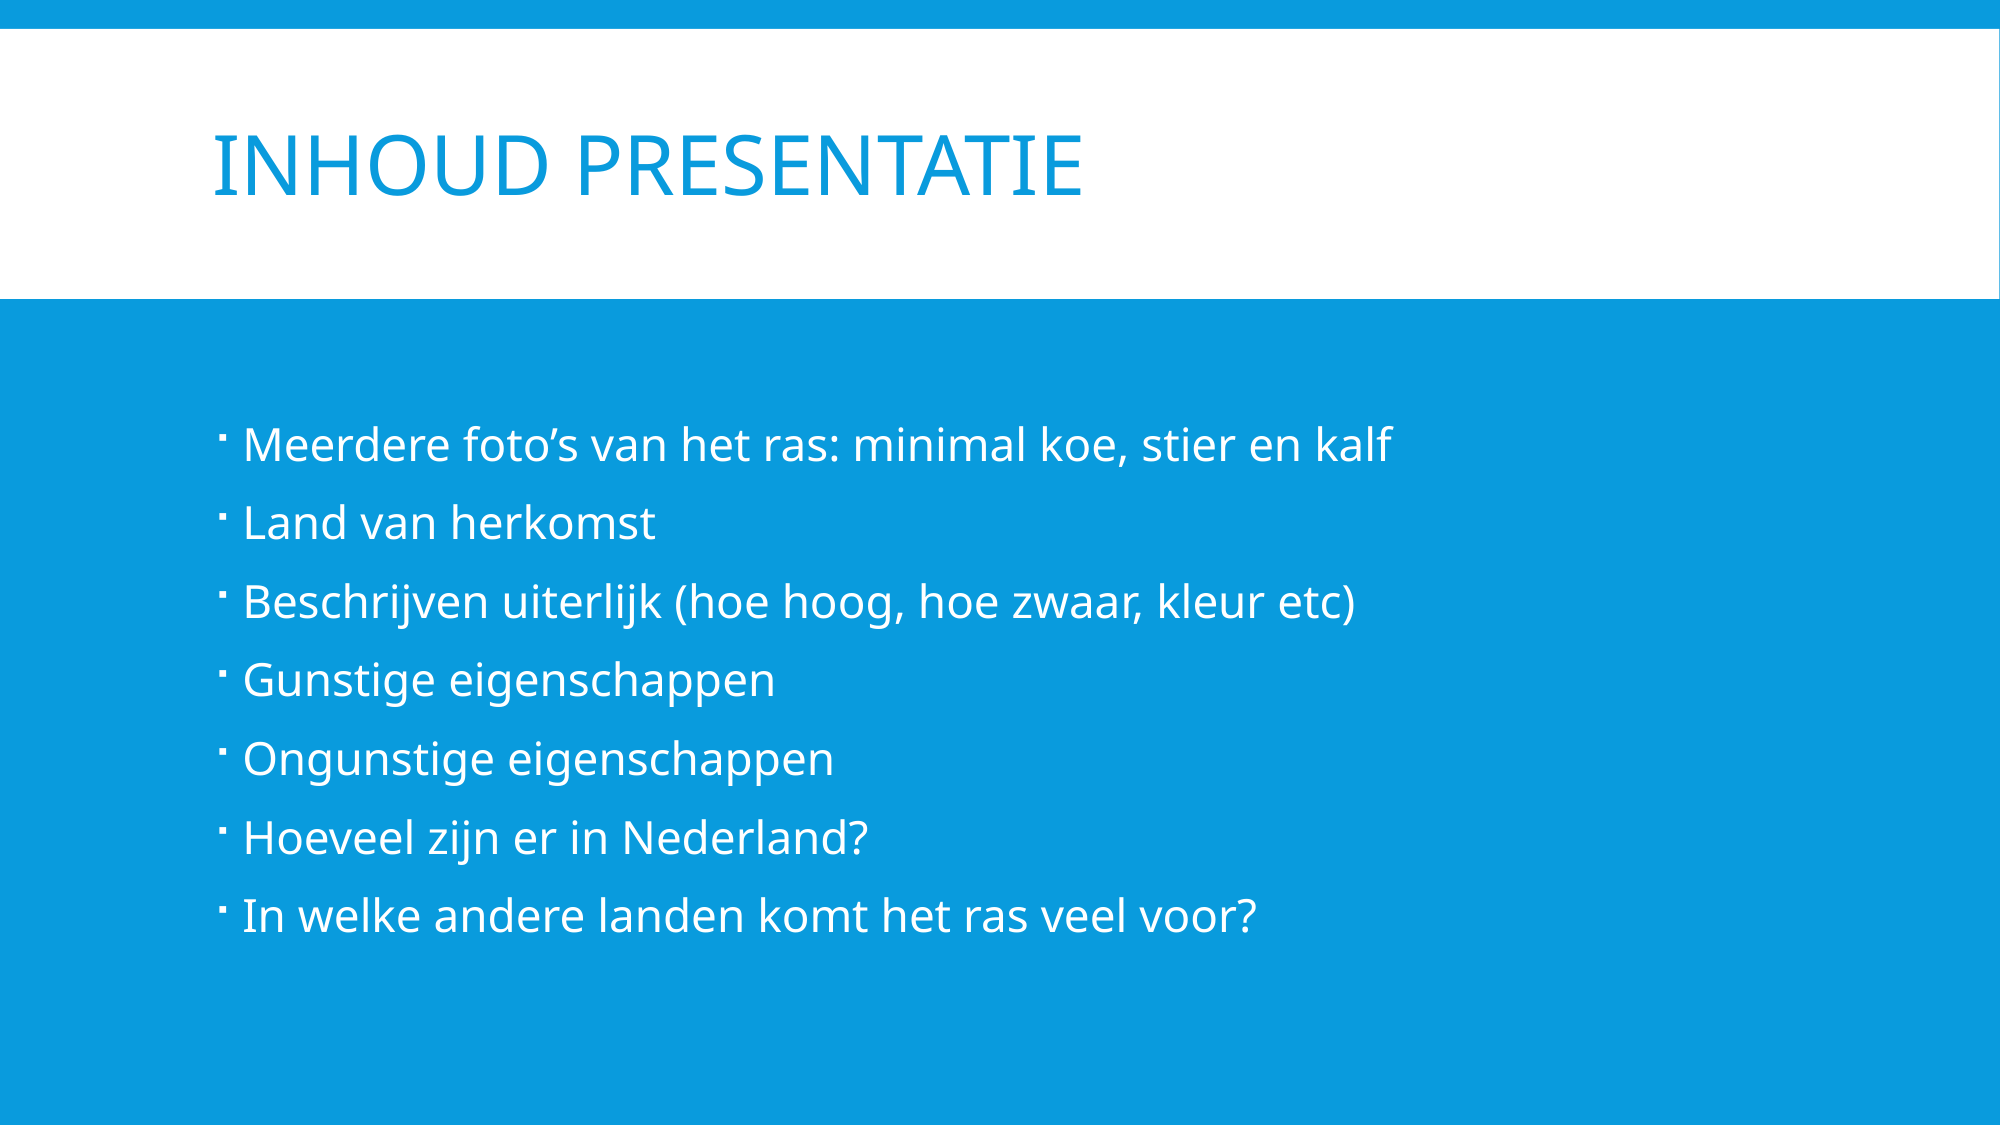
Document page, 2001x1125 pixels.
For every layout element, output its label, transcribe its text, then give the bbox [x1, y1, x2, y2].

title Inhoud presentatie [197, 46, 1803, 295]
list Meerdere foto’s van het ras: minimal koe, stier en kalf Land van herkomst Beschrijven uiterlijk (hoe hoog, hoe zwaar, kleur etc) Gunstige eigenschappen Ongunstige eigenschappen Hoeveel zijn er in Nederland? In welke andere landen komt het ras veel voor? [197, 329, 1803, 1020]
